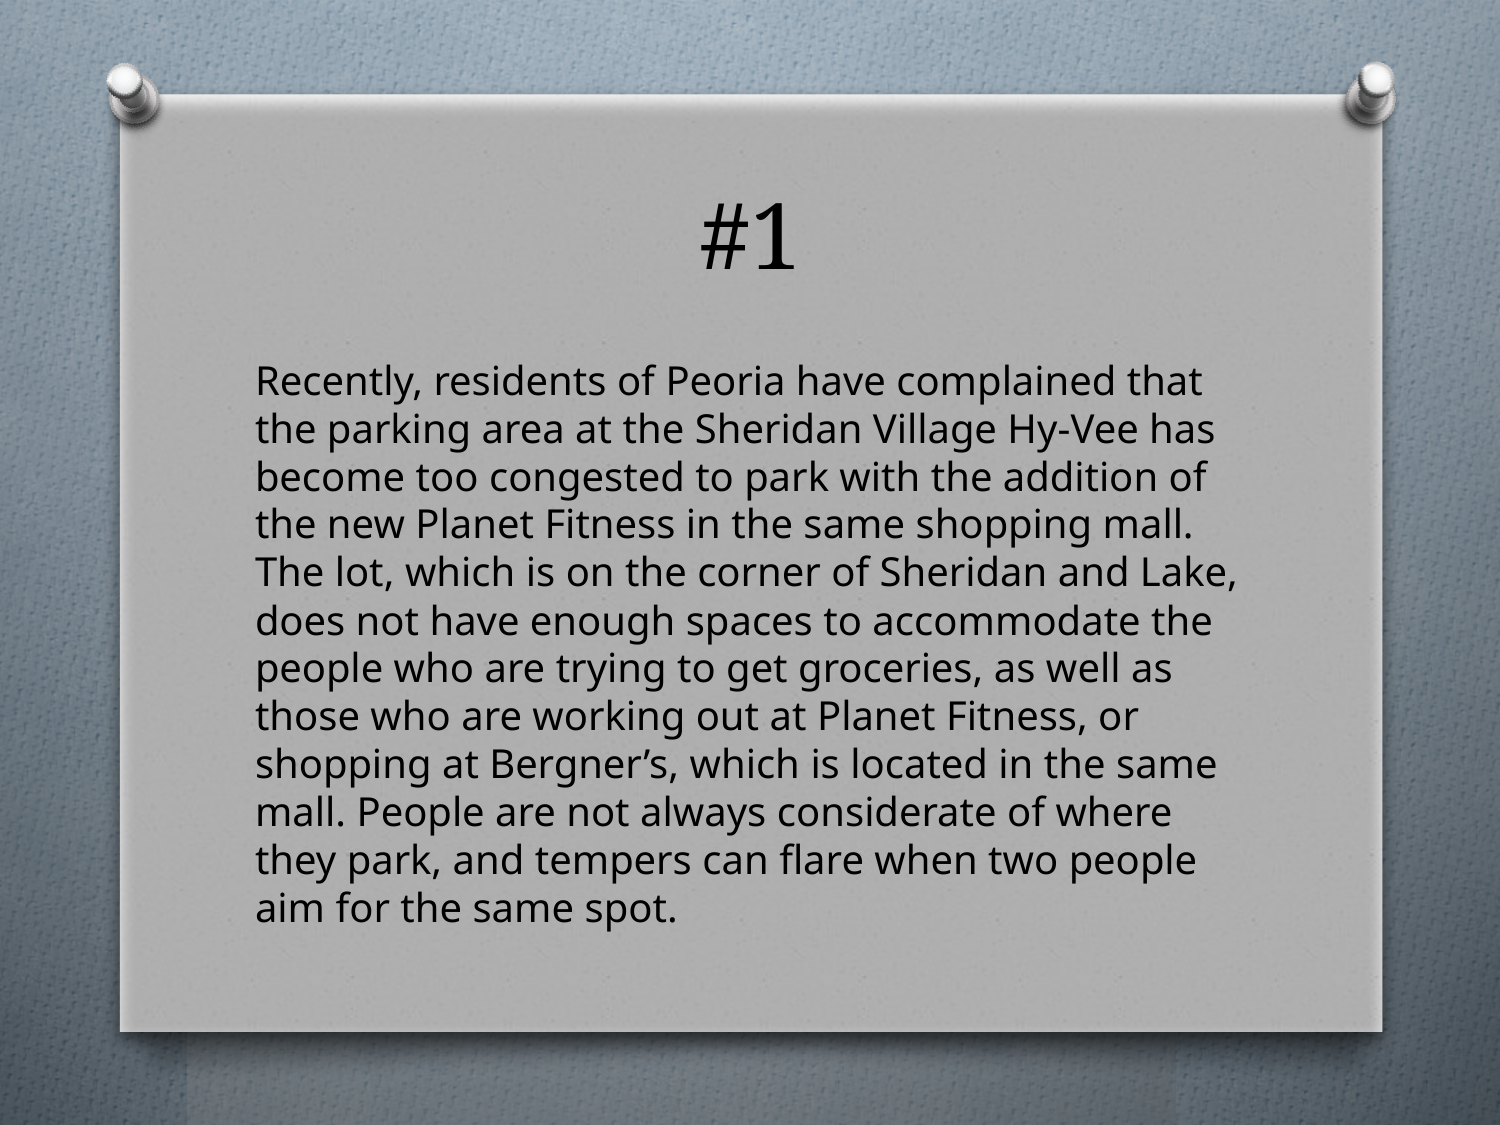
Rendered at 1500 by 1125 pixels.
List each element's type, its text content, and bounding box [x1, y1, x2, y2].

list Recently, residents of Peoria have complained that the parking area at the Sheridan Village Hy-Vee has become too congested to park with the addition of the new Planet Fitness in the same shopping mall. The lot, which is on the corner of Sheridan and Lake, does not have enough spaces to accommodate the people who are trying to get groceries, as well as those who are working out at Planet Fitness, or shopping at Bergner’s, which is located in the same mall. People are not always considerate of where they park, and tempers can flare when two people aim for the same spot. [240, 347, 1257, 939]
picture [1317, 35, 1439, 156]
picture [75, 29, 198, 153]
title #1 [179, 134, 1323, 332]
